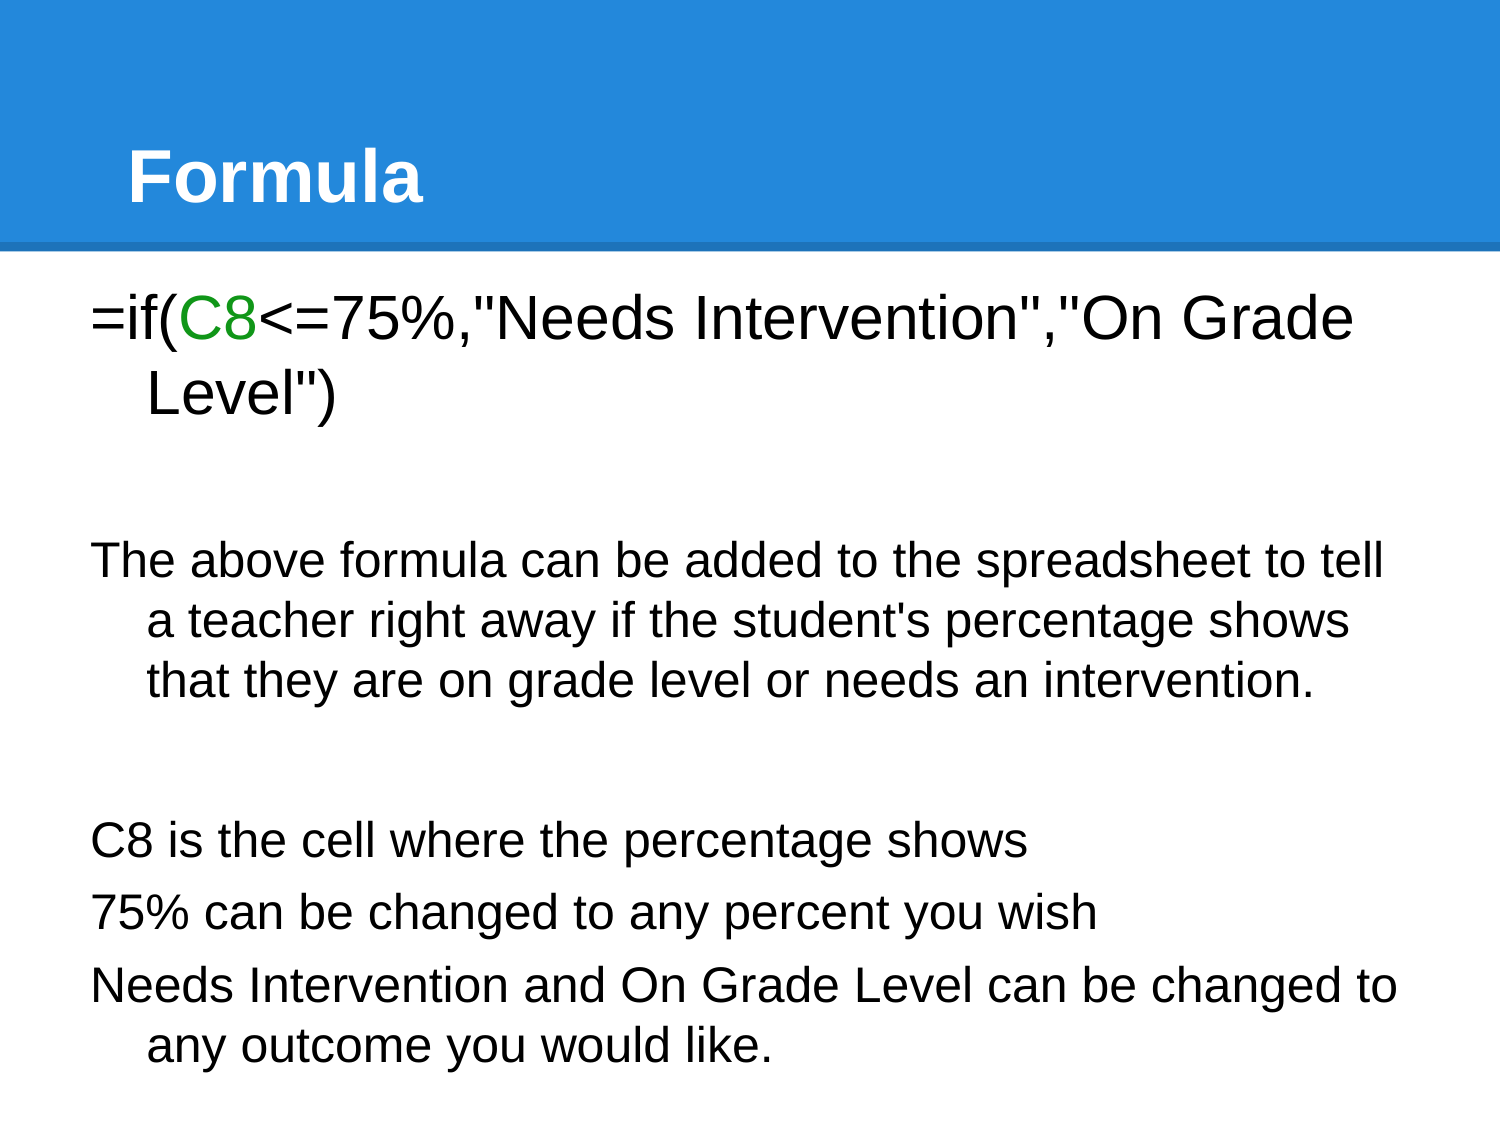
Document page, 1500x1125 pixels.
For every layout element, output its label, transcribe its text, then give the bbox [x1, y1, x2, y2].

title Formula [75, 14, 1425, 233]
list =if(C8<=75%,"Needs Intervention","On Grade Level") The above formula can be added to the spreadsheet to tell a teacher right away if the student's percentage shows that they are on grade level or needs an intervention. C8 is the cell where the percentage shows 75% can be changed to any percent you wish Needs Intervention and On Grade Level can be changed to any outcome you would like. [75, 262, 1425, 1125]
